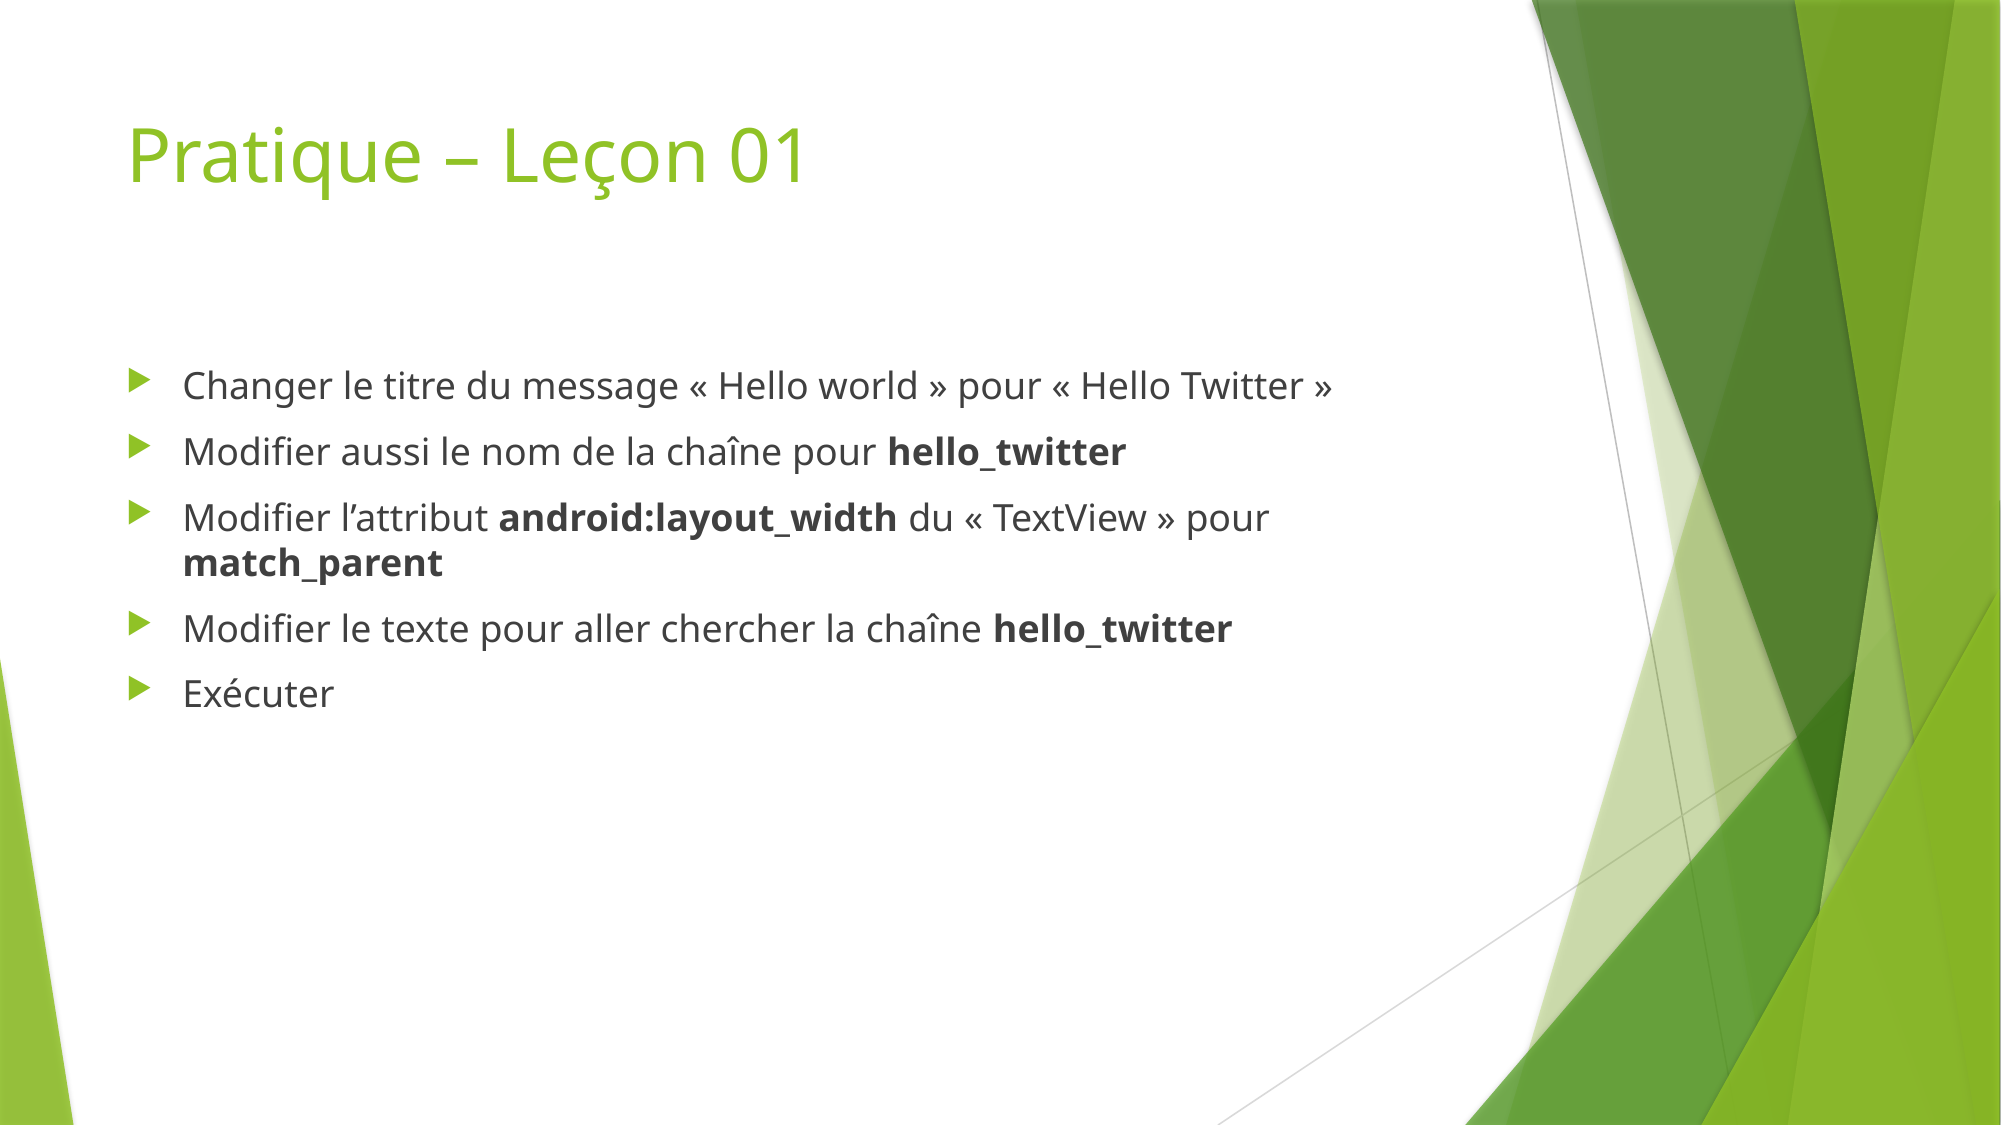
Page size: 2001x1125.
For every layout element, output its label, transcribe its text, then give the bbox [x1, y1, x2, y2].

list Changer le titre du message « Hello world » pour « Hello Twitter » Modifier aussi le nom de la chaîne pour hello_twitter Modifier l’attribut android:layout_width du « TextView » pour match_parent Modifier le texte pour aller chercher la chaîne hello_twitter Exécuter [111, 354, 1522, 992]
title Pratique – Leçon 01 [111, 99, 1522, 317]
